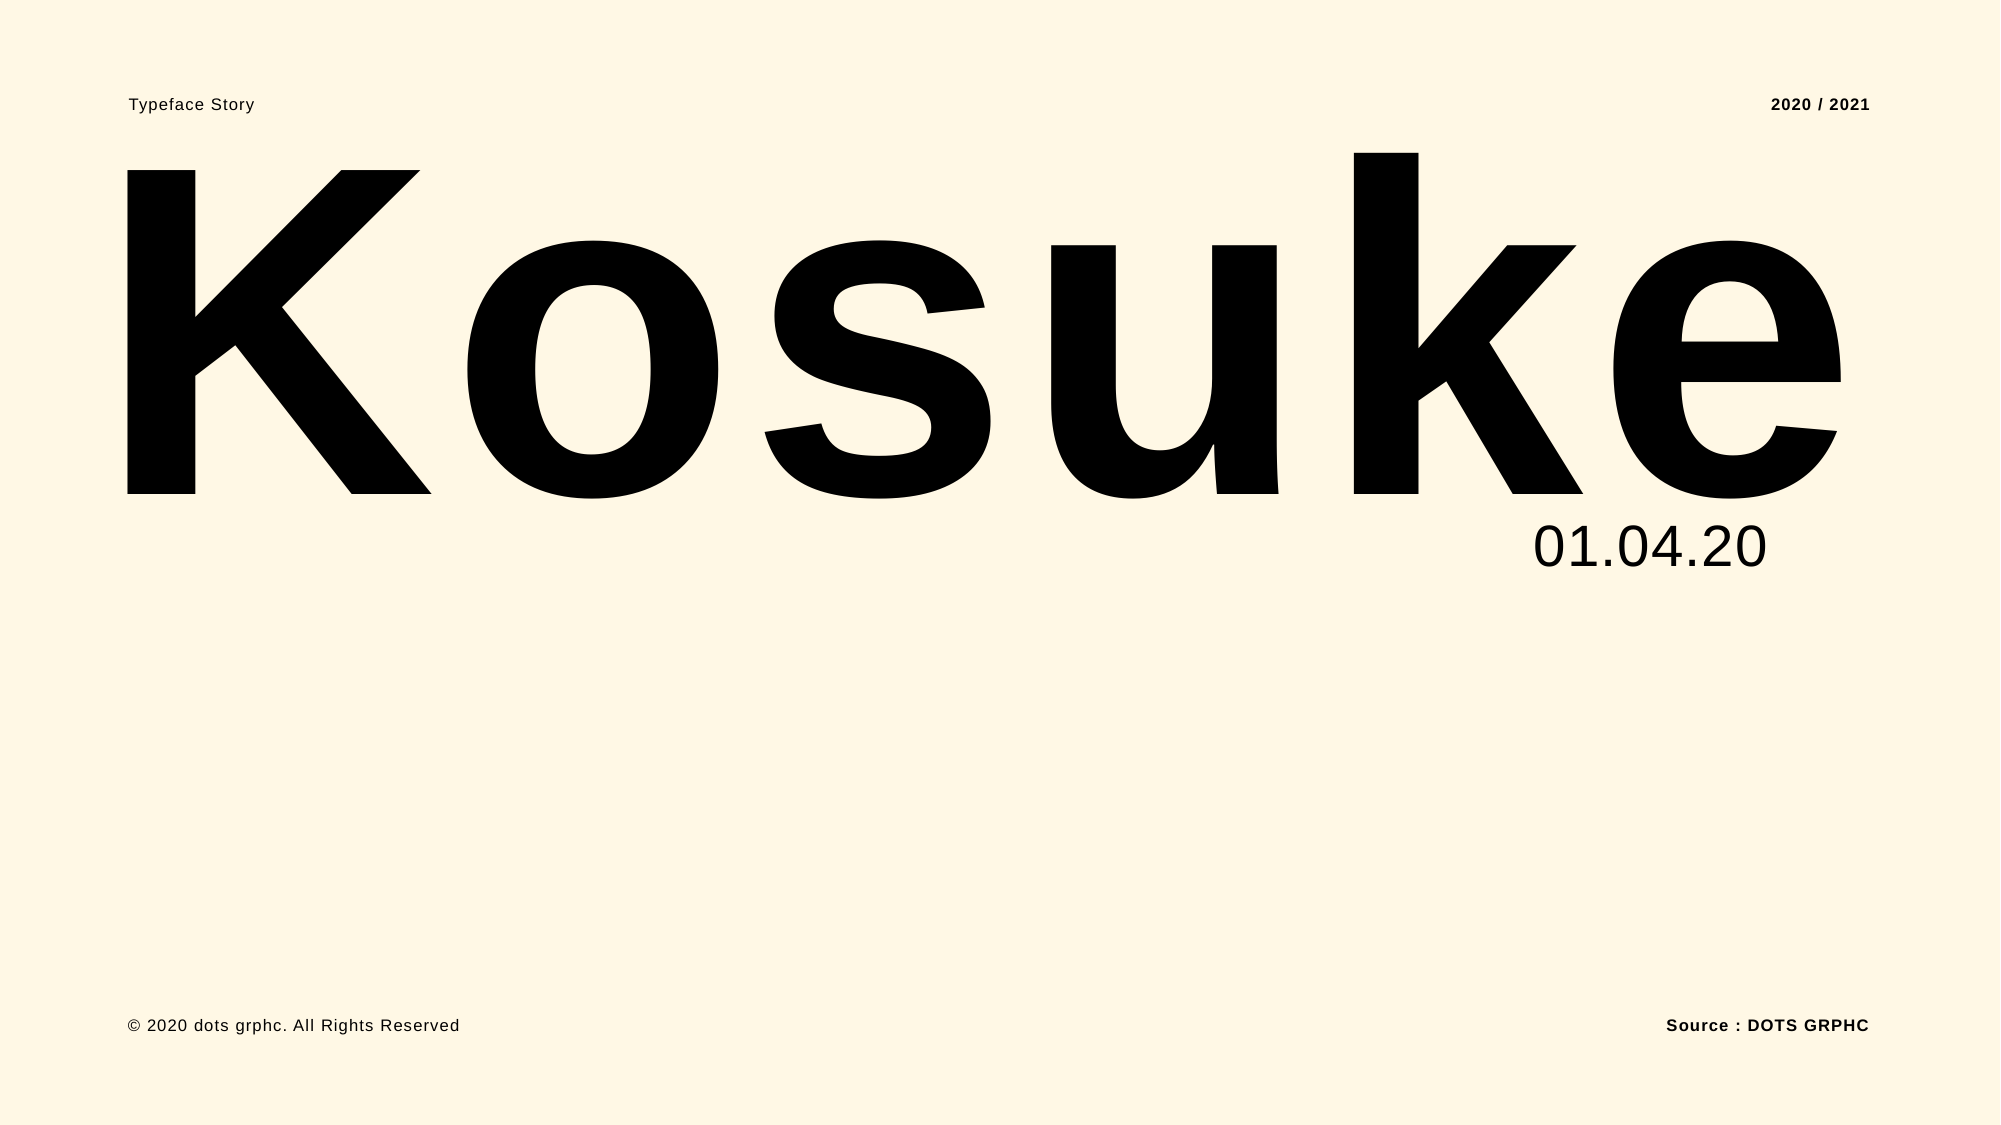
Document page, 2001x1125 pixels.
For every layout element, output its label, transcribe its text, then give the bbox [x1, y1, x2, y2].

text_box Kosuke [0, 16, 2000, 596]
text_box Source : DOTS GRPHC [1538, 1007, 1884, 1042]
text_box © 2020 dots grphc. All Rights Reserved [113, 1007, 490, 1043]
text_box 01.04.20 [1518, 500, 1787, 586]
